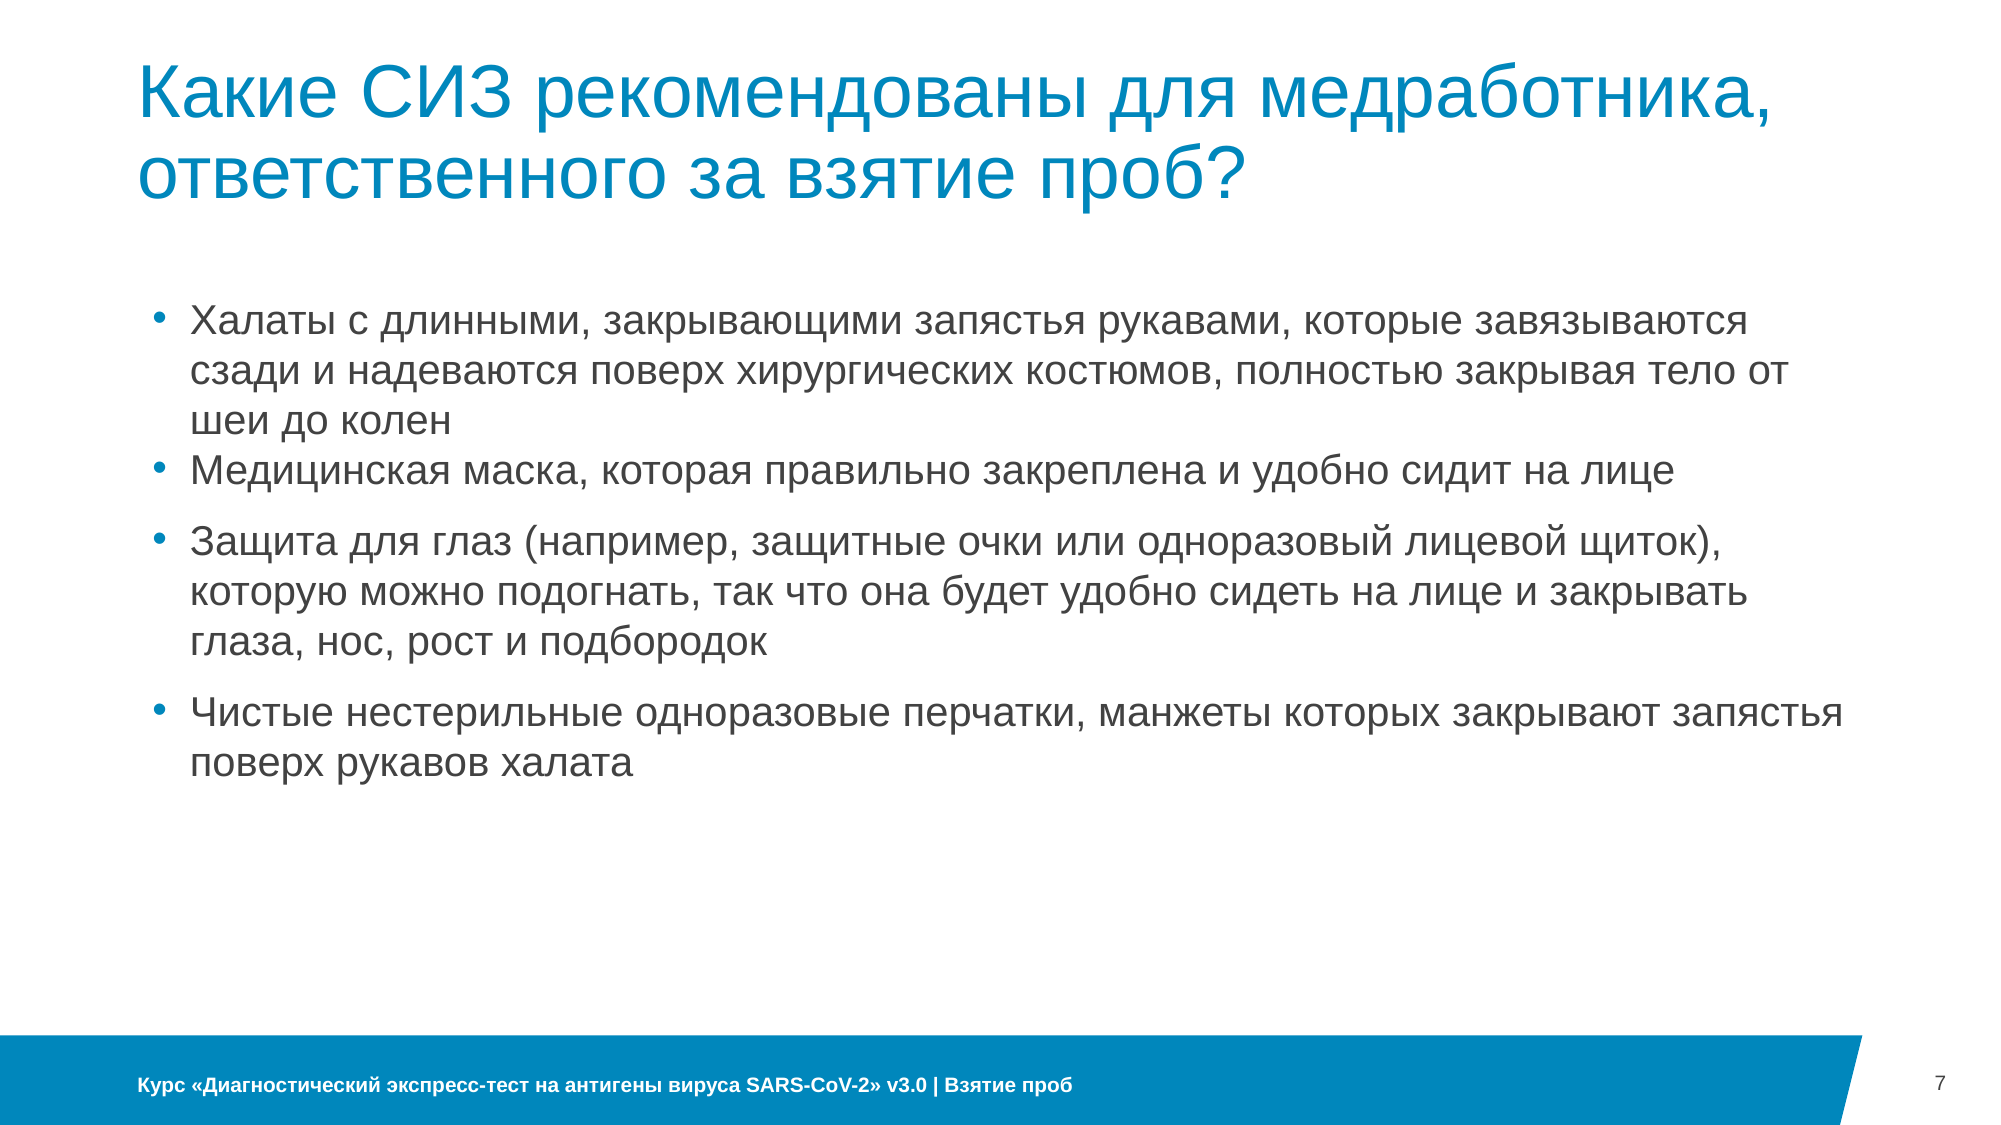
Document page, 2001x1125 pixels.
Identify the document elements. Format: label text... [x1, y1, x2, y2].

footer Курс «Диагностический экспресс-тест на антигены вируса SARS-CoV-2» v3.0 | Взятие проб [137, 1042, 1338, 1125]
list Халаты с длинными, закрывающими запястья рукавами, которые завязываются сзади и надеваются поверх хирургических костюмов, полностью закрывая тело от шеи до колен Медицинская маска, которая правильно закреплена и удобно сидит на лице Защита для глаз (например, защитные очки или одноразовый лицевой щиток), которую можно подогнать, так что она будет удобно сидеть на лице и закрывать глаза, нос, рост и подбородок Чистые нестерильные одноразовые перчатки, манжеты которых закрывают запястья поверх рукавов халата [137, 284, 1863, 1014]
title Какие СИЗ рекомендованы для медработника, ответственного за взятие проб? [137, 59, 1863, 215]
slide_number 7 [1862, 1035, 1947, 1125]
